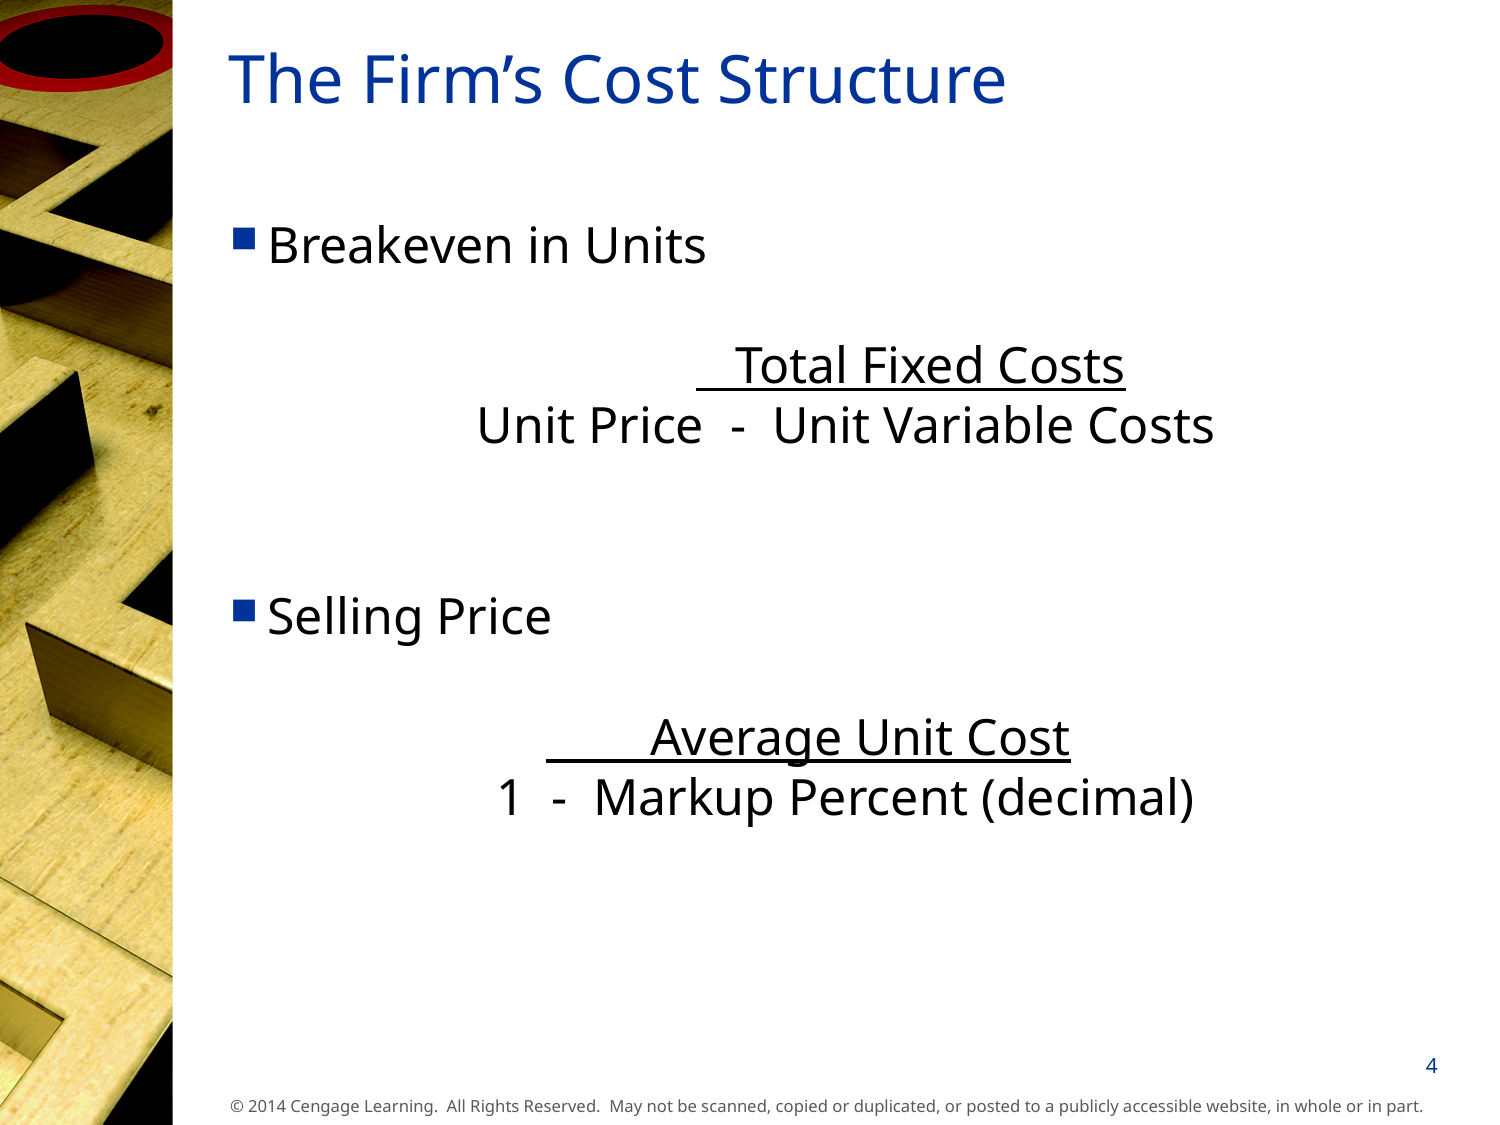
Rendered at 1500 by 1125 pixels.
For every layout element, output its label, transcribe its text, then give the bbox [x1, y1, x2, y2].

list Breakeven in Units Total Fixed Costs Unit Price - Unit Variable Costs Selling Price Average Unit Cost 1 - Markup Percent (decimal) [215, 212, 1478, 981]
slide_number 4 [1386, 1037, 1478, 1097]
picture [0, 0, 173, 1125]
title The Firm’s Cost Structure [213, 29, 1454, 213]
